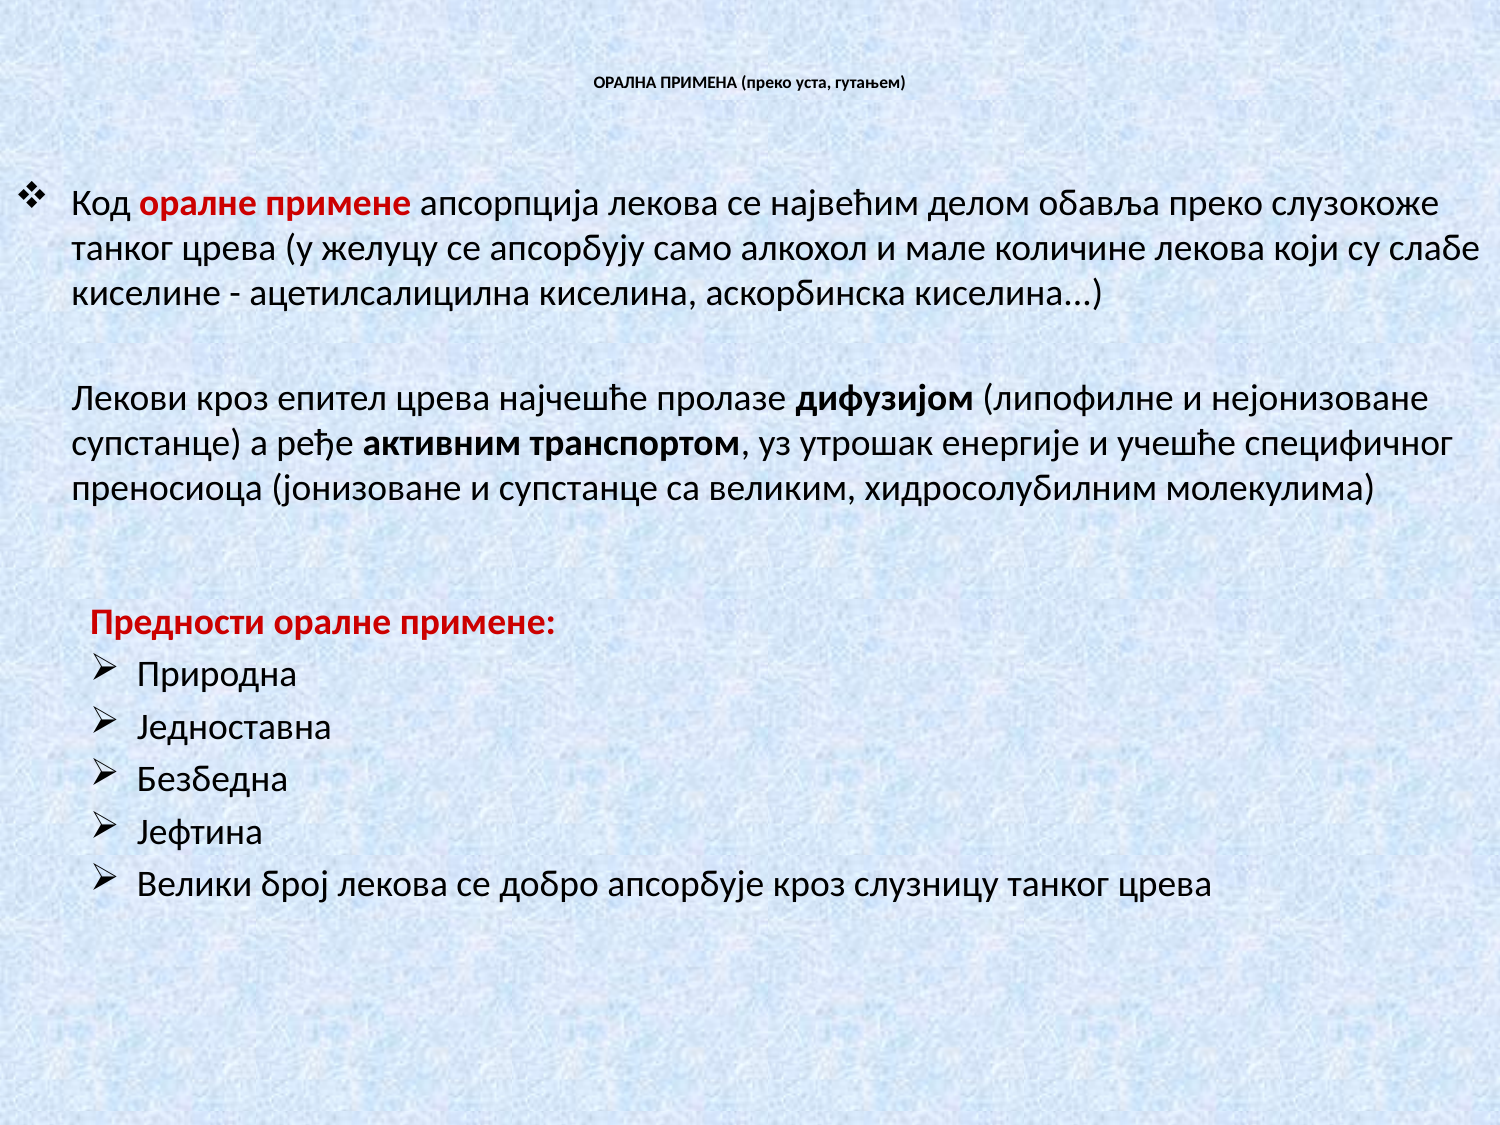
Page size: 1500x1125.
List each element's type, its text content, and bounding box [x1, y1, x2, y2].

title ОРАЛНА ПРИМЕНА (преко уста, гутањем) [0, 0, 1500, 100]
list Код оралне примене апсорпција лекова се највећим делом обавља преко слузокоже танког црева (у желуцу се апсорбују само алкохол и мале количине лекова који су слабе киселине - ацетилсалицилна киселина, аскорбинска киселина...) Лекови кроз епител црева најчешће пролазе дифузијом (липофилне и нејонизоване супстанце) а ређе активним транспортом, уз утрошак енергије и учешће специфичног преносиоца (јонизоване и супстанце са великим, хидросолубилним молекулима) Предности оралне примене: Природна Једноставна Безбедна Јефтина Велики број лекова се добро апсорбује кроз слузницу танког црева [0, 100, 1500, 1125]
